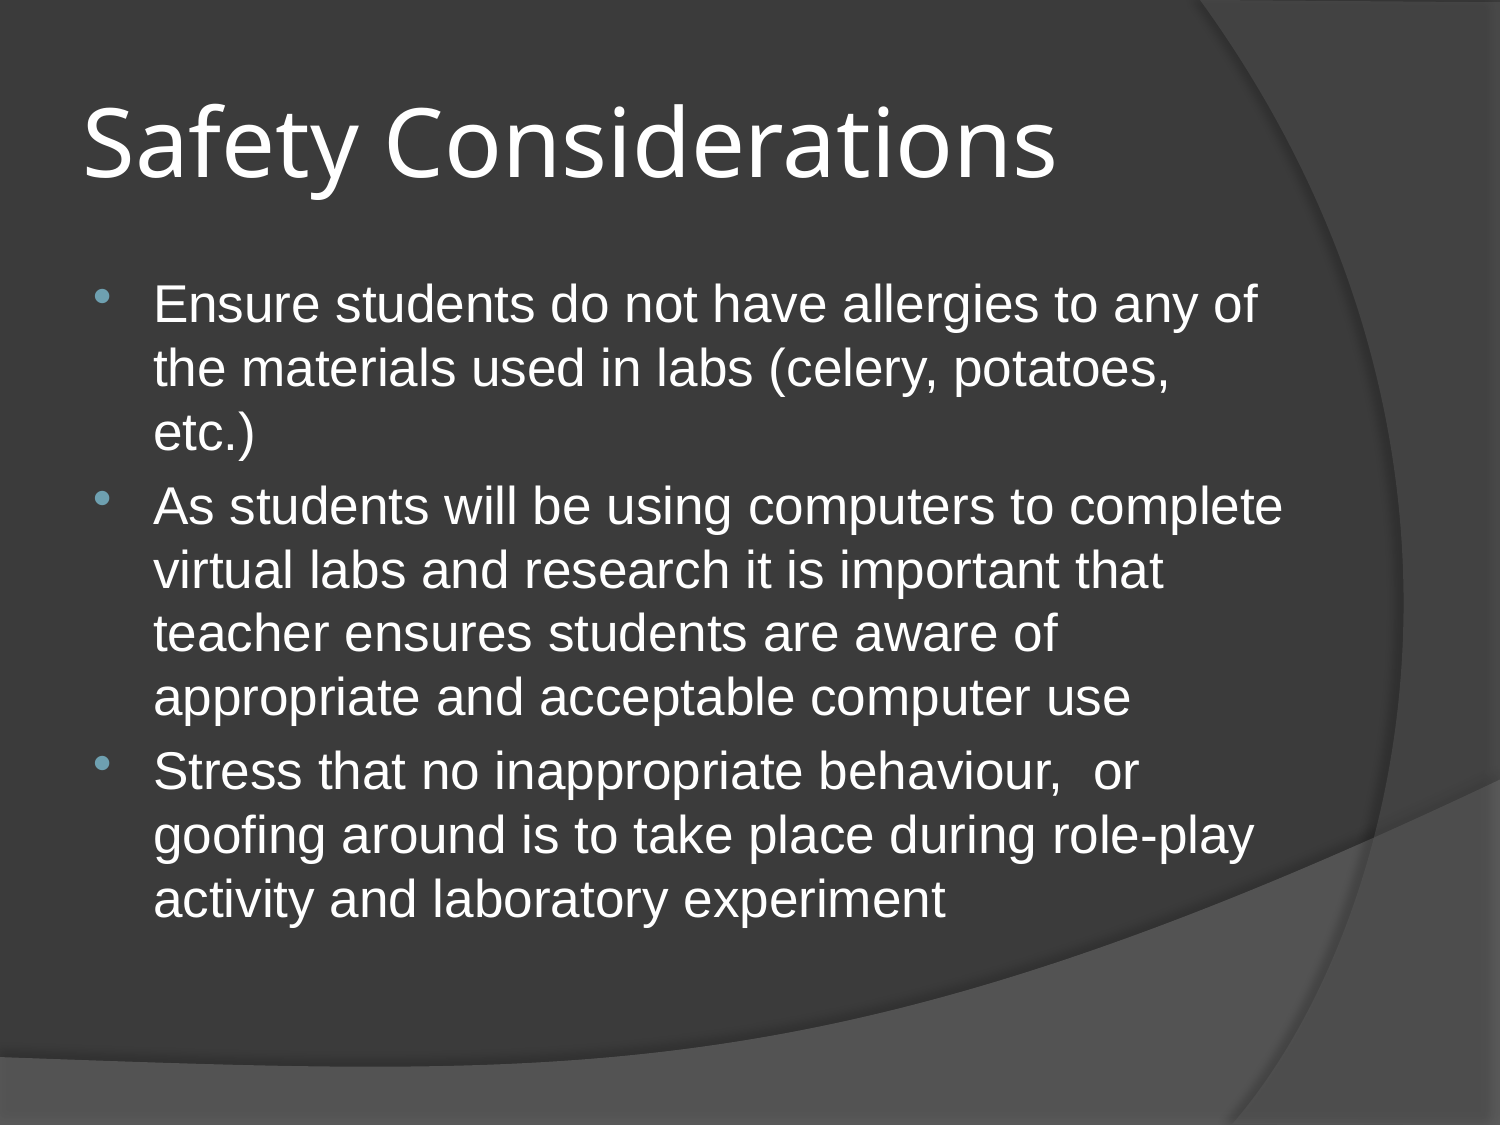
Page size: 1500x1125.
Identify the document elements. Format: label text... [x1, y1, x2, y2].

list Ensure students do not have allergies to any of the materials used in labs (celery, potatoes, etc.) As students will be using computers to complete virtual labs and research it is important that teacher ensures students are aware of appropriate and acceptable computer use Stress that no inappropriate behaviour, or goofing around is to take place during role-play activity and laboratory experiment [75, 262, 1300, 1005]
title Safety Considerations [75, 45, 1300, 233]
